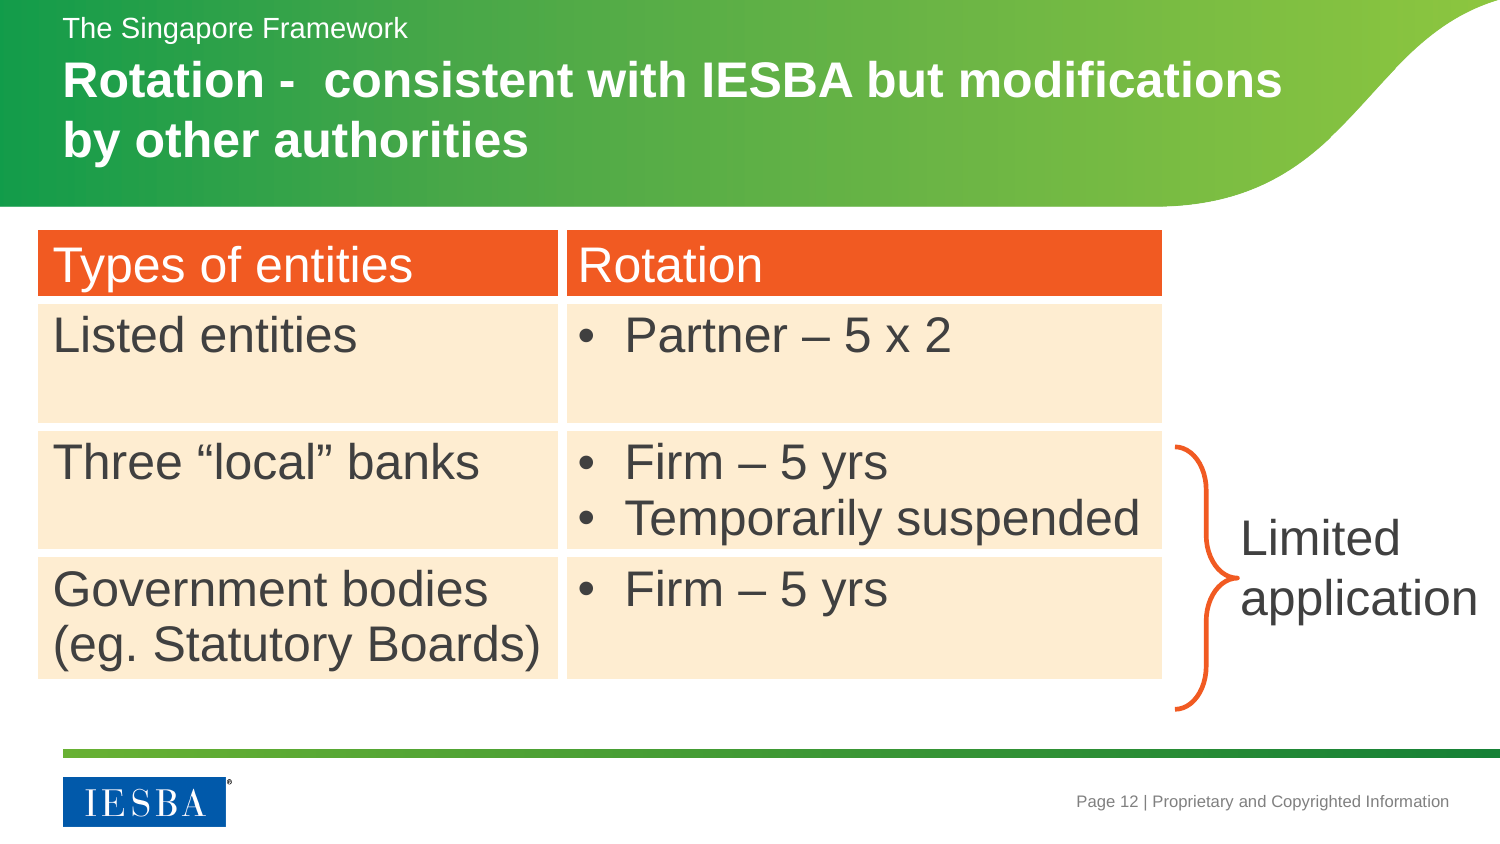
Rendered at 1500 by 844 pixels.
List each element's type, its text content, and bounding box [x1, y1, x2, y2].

picture [63, 777, 232, 827]
picture [0, 0, 1500, 207]
text_box [1174, 446, 1238, 710]
subtitle The Singapore Framework [62, 9, 500, 38]
title Rotation - consistent with IESBA but modifications by other authorities [62, 75, 1300, 141]
table_cell Partner – 5 x 2 [567, 304, 1162, 423]
table_header Types of entities [38, 230, 558, 296]
text_box Limited application [1224, 498, 1500, 633]
table_cell Three “local” banks [38, 431, 558, 549]
table_cell Listed entities [38, 304, 558, 423]
table_cell Government bodies (eg. Statutory Boards) [38, 557, 558, 679]
table_header Rotation [567, 230, 1162, 296]
table_cell Firm – 5 yrs [567, 557, 1162, 679]
table_cell Firm – 5 yrs Temporarily suspended [567, 431, 1162, 549]
